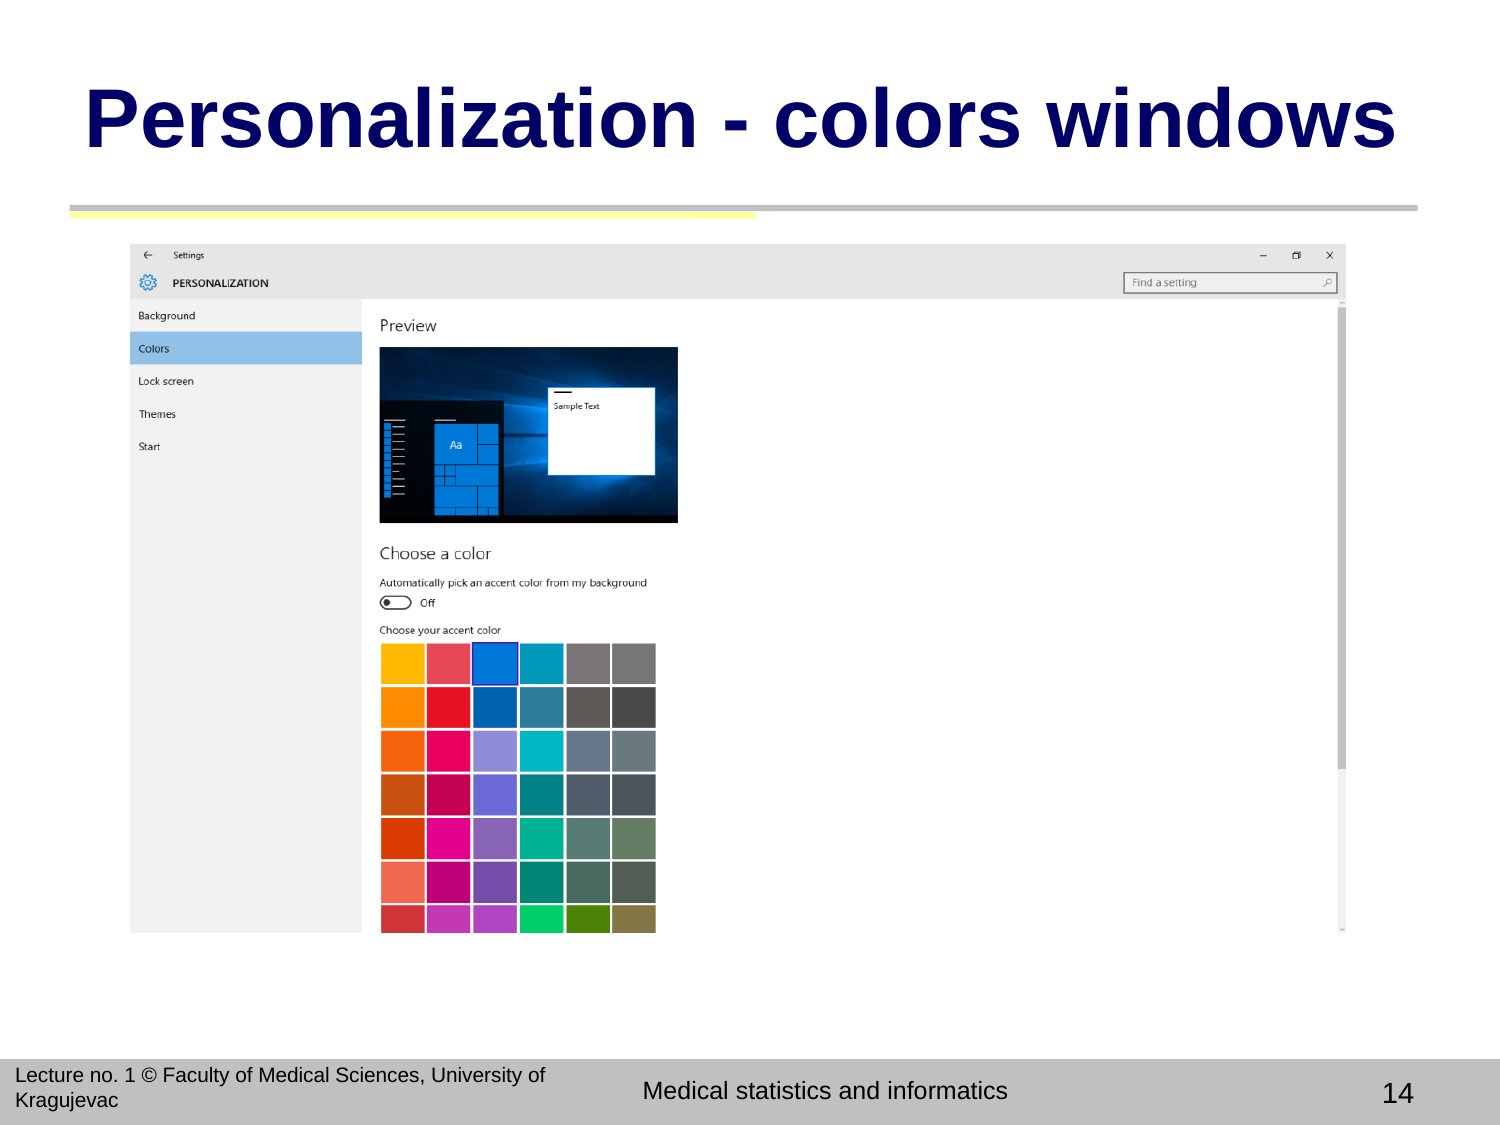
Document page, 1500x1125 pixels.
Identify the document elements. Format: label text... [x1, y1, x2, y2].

title Personalization - colors windows [69, 19, 1426, 208]
picture [130, 243, 1346, 933]
slide_number 14 [1161, 1066, 1430, 1125]
footer Medical statistics and informatics [512, 1066, 1140, 1125]
slide_number Lecture no. 1 © Faculty of Medical Sciences, University of Kragujevac [0, 1053, 624, 1108]
